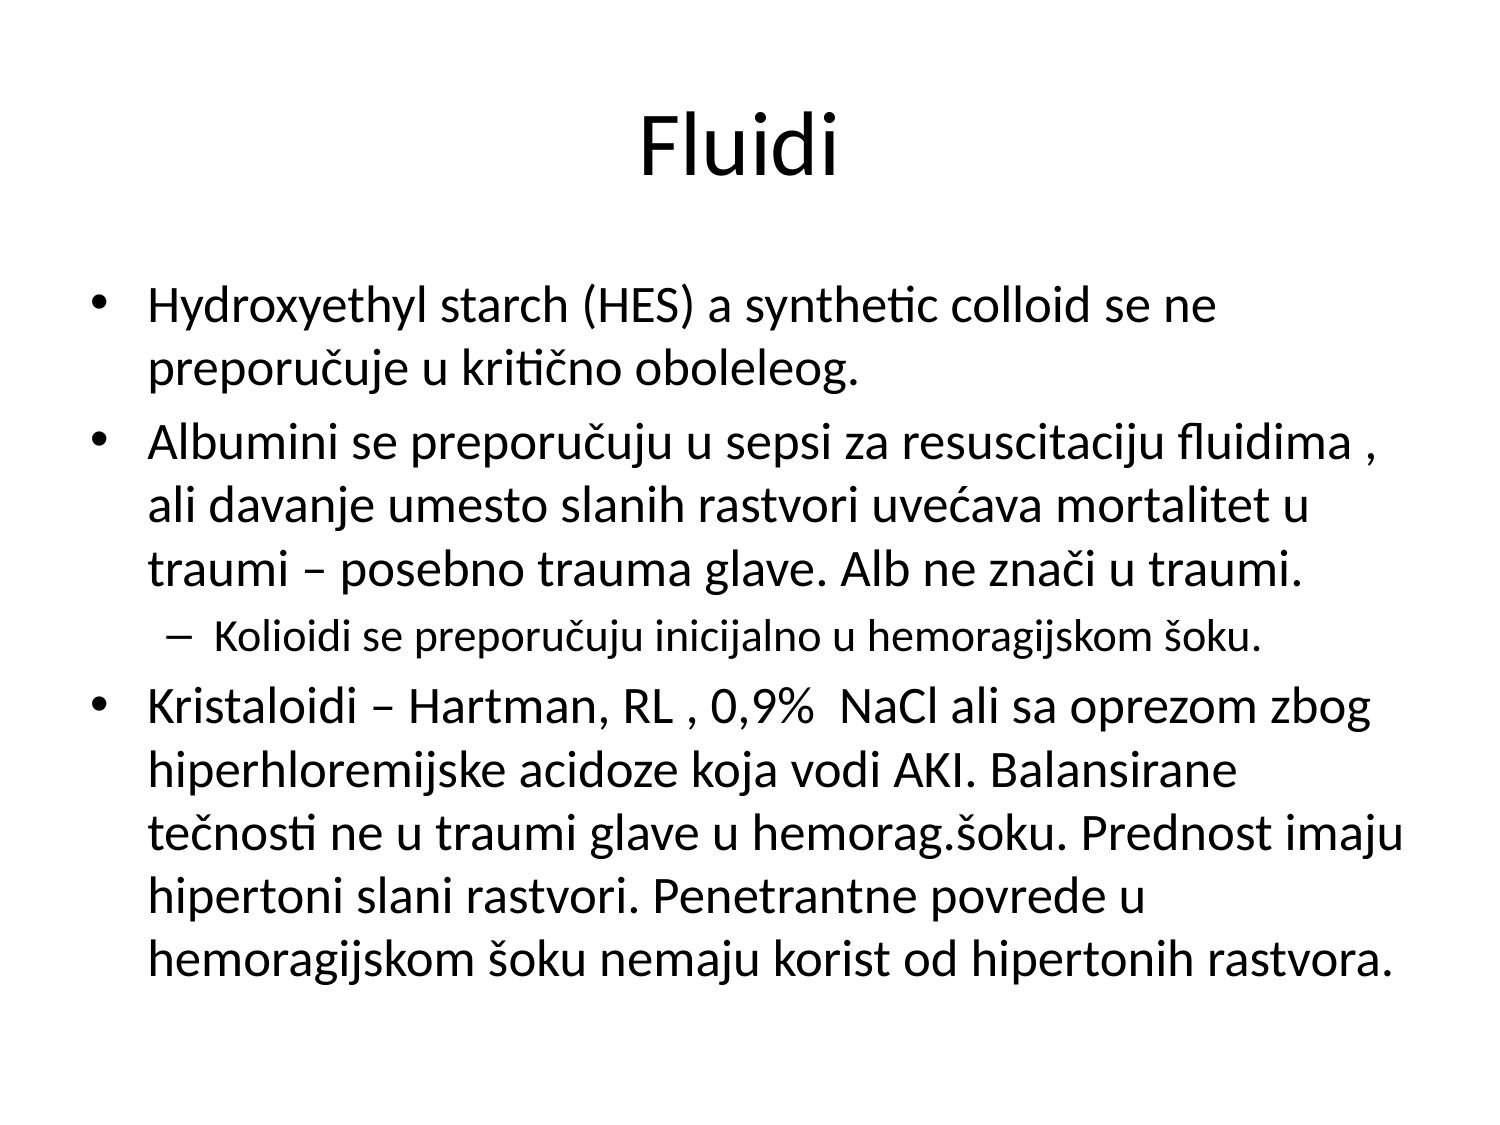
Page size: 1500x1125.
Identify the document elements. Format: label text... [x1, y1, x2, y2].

list Hydroxyethyl starch (HES) a synthetic colloid se ne preporučuje u kritično oboleleog. Albumini se preporučuju u sepsi za resuscitaciju fluidima , ali davanje umesto slanih rastvori uvećava mortalitet u traumi – posebno trauma glave. Alb ne znači u traumi. Kolioidi se preporučuju inicijalno u hemoragijskom šoku. Kristaloidi – Hartman, RL , 0,9% NaCl ali sa oprezom zbog hiperhloremijske acidoze koja vodi AKI. Balansirane tečnosti ne u traumi glave u hemorag.šoku. Prednost imaju hipertoni slani rastvori. Penetrantne povrede u hemoragijskom šoku nemaju korist od hipertonih rastvora. [75, 262, 1425, 1005]
title Fluidi [75, 45, 1425, 233]
